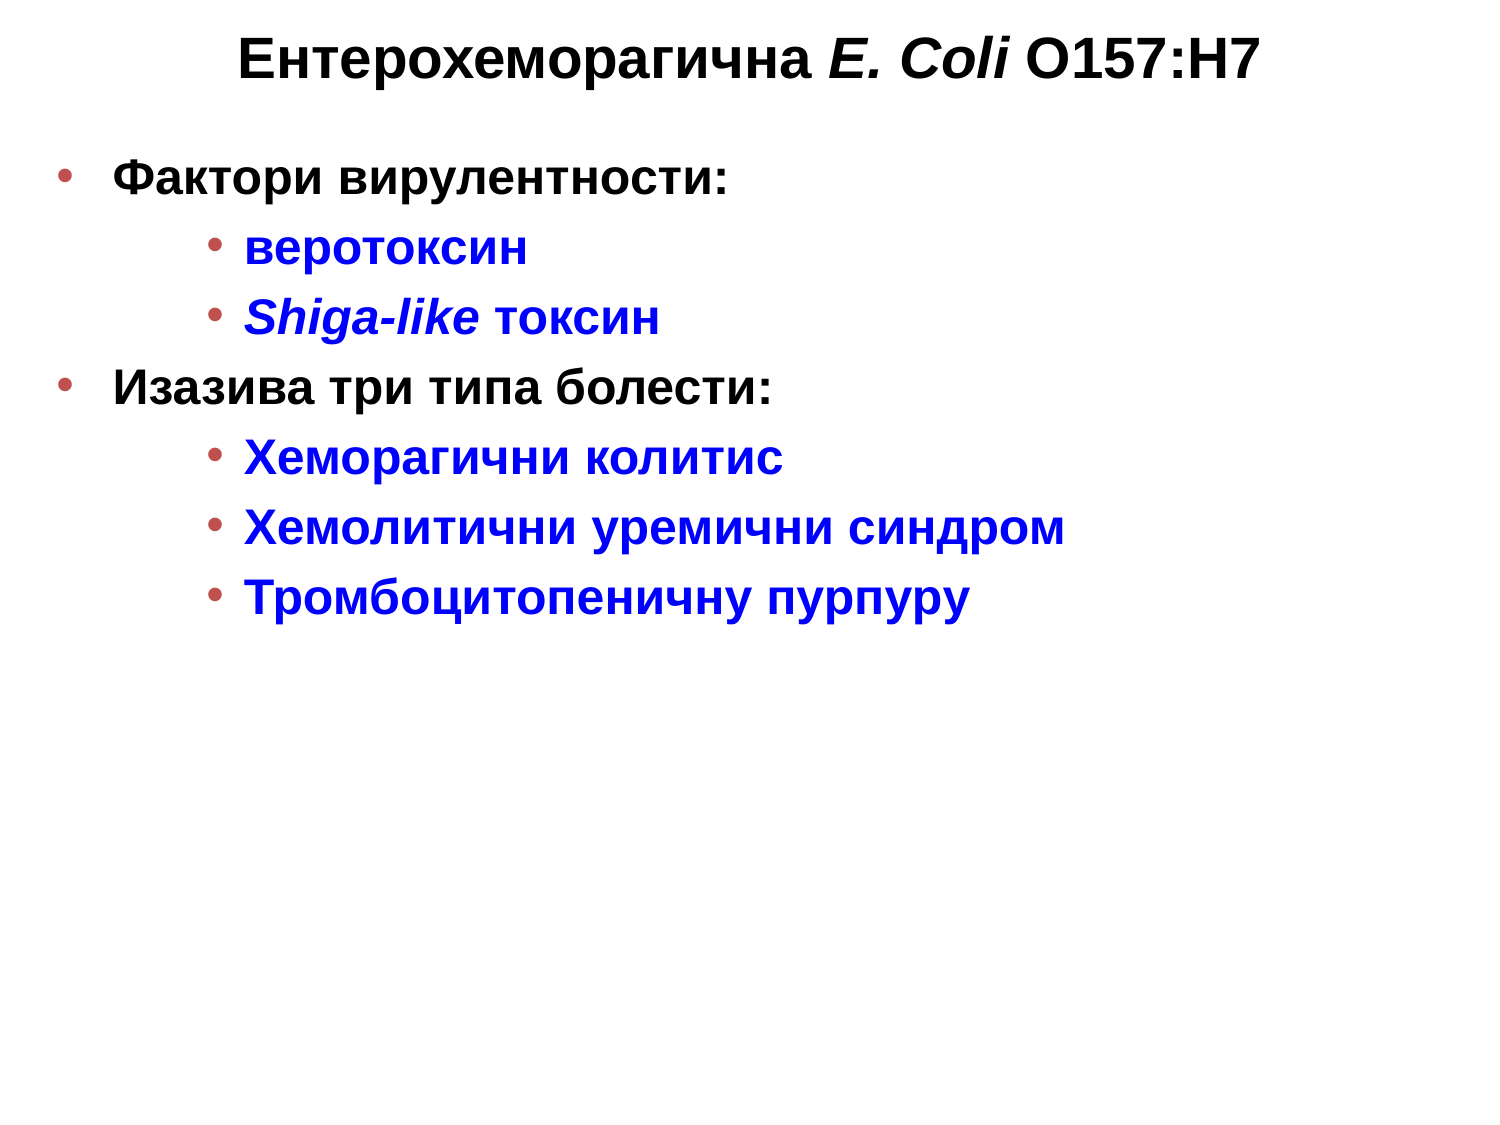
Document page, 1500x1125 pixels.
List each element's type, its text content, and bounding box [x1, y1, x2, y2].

title Ентерохеморагична E. Coli O157:H7 [74, 0, 1426, 127]
list Фактори вирулентности: веротоксин Shiga-like токсин Изазива три типа болести: Хеморагични колитис Хемолитични уремични синдром Тромбоцитопеничну пурпуру [40, 136, 1500, 1125]
